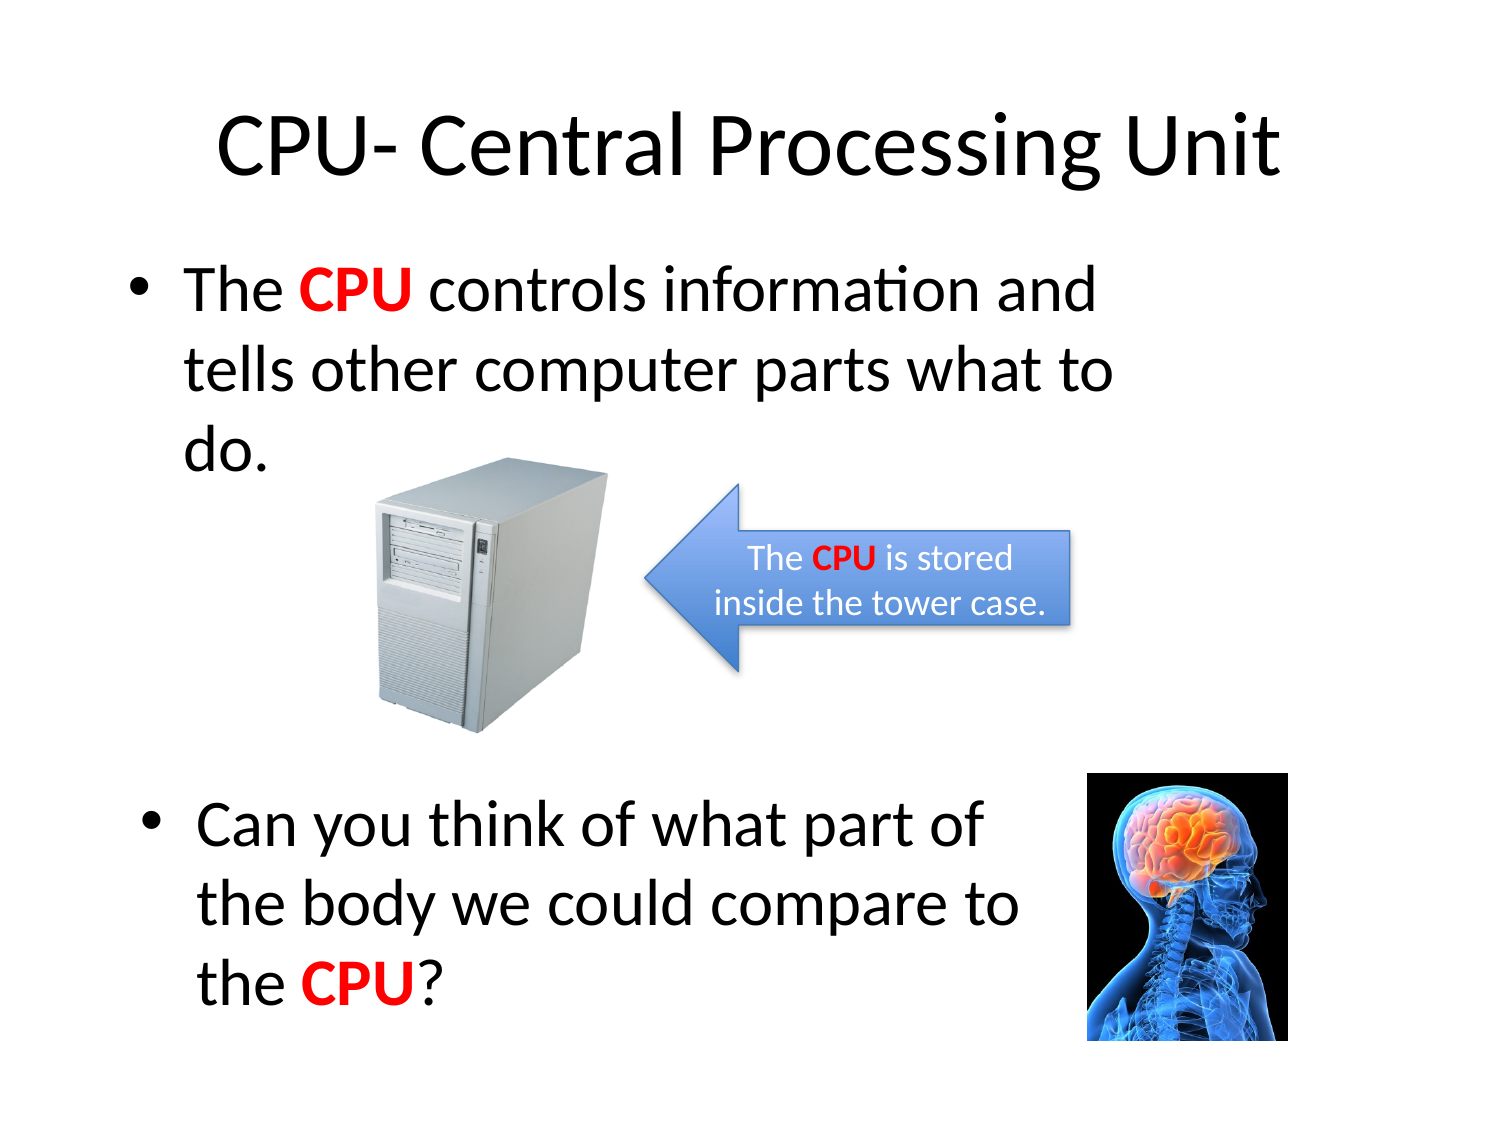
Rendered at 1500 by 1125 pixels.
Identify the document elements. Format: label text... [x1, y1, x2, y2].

picture [1087, 773, 1288, 1041]
list The CPU controls information and tells other computer parts what to do. [112, 237, 1225, 738]
text_box The CPU is stored inside the tower case. [649, 483, 1071, 673]
title CPU- Central Processing Unit [75, 45, 1425, 233]
picture [337, 430, 645, 757]
text_box Can you think of what part of the body we could compare to the CPU? [125, 771, 1050, 1027]
